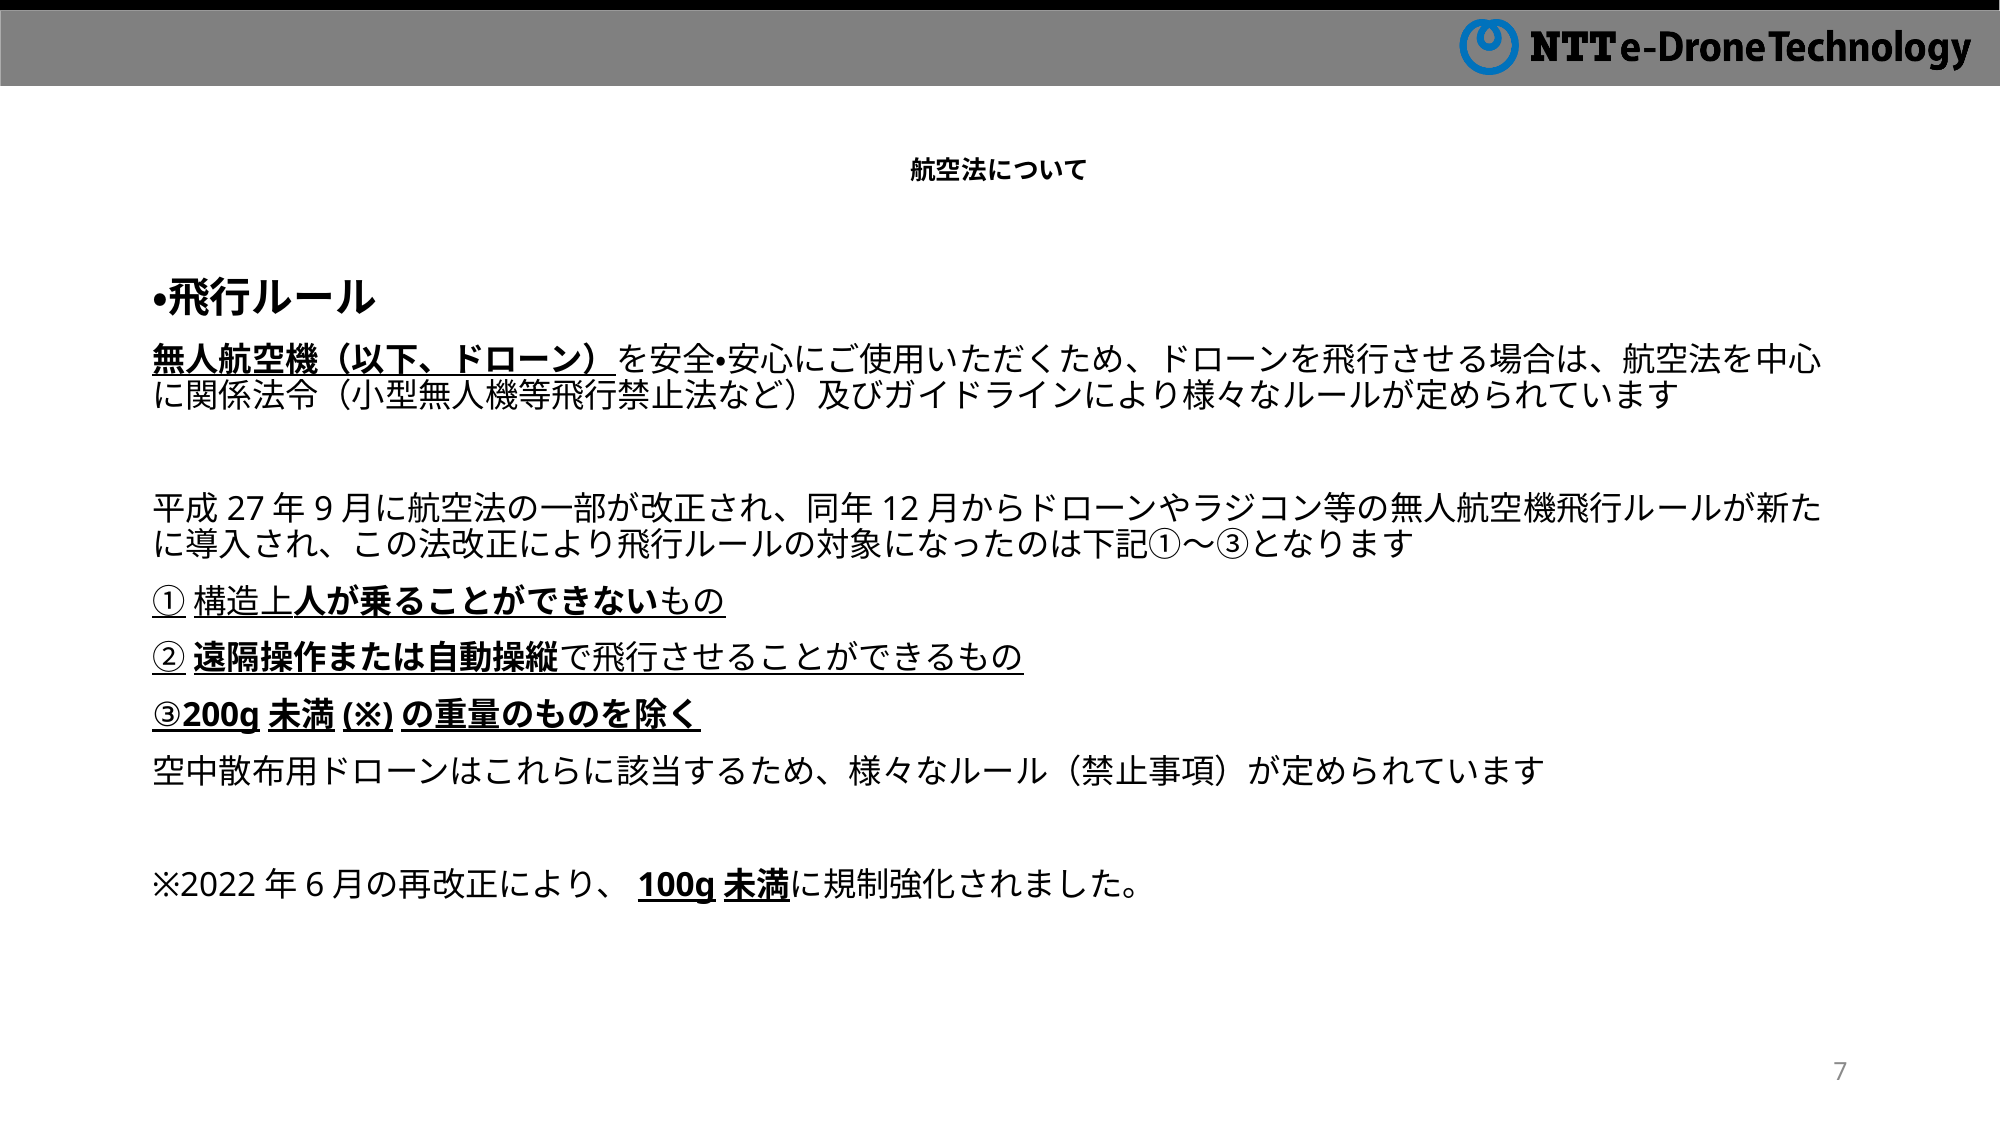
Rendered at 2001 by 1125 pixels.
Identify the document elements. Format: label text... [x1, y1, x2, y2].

picture [1430, 0, 2000, 96]
slide_number 7 [1412, 1042, 1863, 1103]
text_box [0, 11, 1430, 87]
title 航空法について [137, 149, 1863, 225]
list ・飛行ルール 無人航空機（以下、ドローン）を安全・安心にご使用いただくため、ドローンを飛行させる場合は、航空法を中心に関係法令（小型無人機等飛行禁止法など）及びガイドラインにより様々なルールが定められています 平成27年9月に航空法の一部が改正され、同年12月からドローンやラジコン等の無人航空機飛行ルールが新たに導入され、この法改正により飛行ルールの対象になったのは下記①～③となります ①構造上人が乗ることができないもの ②遠隔操作または自動操縦で飛行させることができるもの ③200g未満(※)の重量のものを除く 空中散布用ドローンはこれらに該当するため、様々なルール（禁止事項）が定められています ※2022年6月の再改正により、100g未満に規制強化されました。 [137, 269, 1863, 1115]
text_box [0, 0, 1430, 11]
